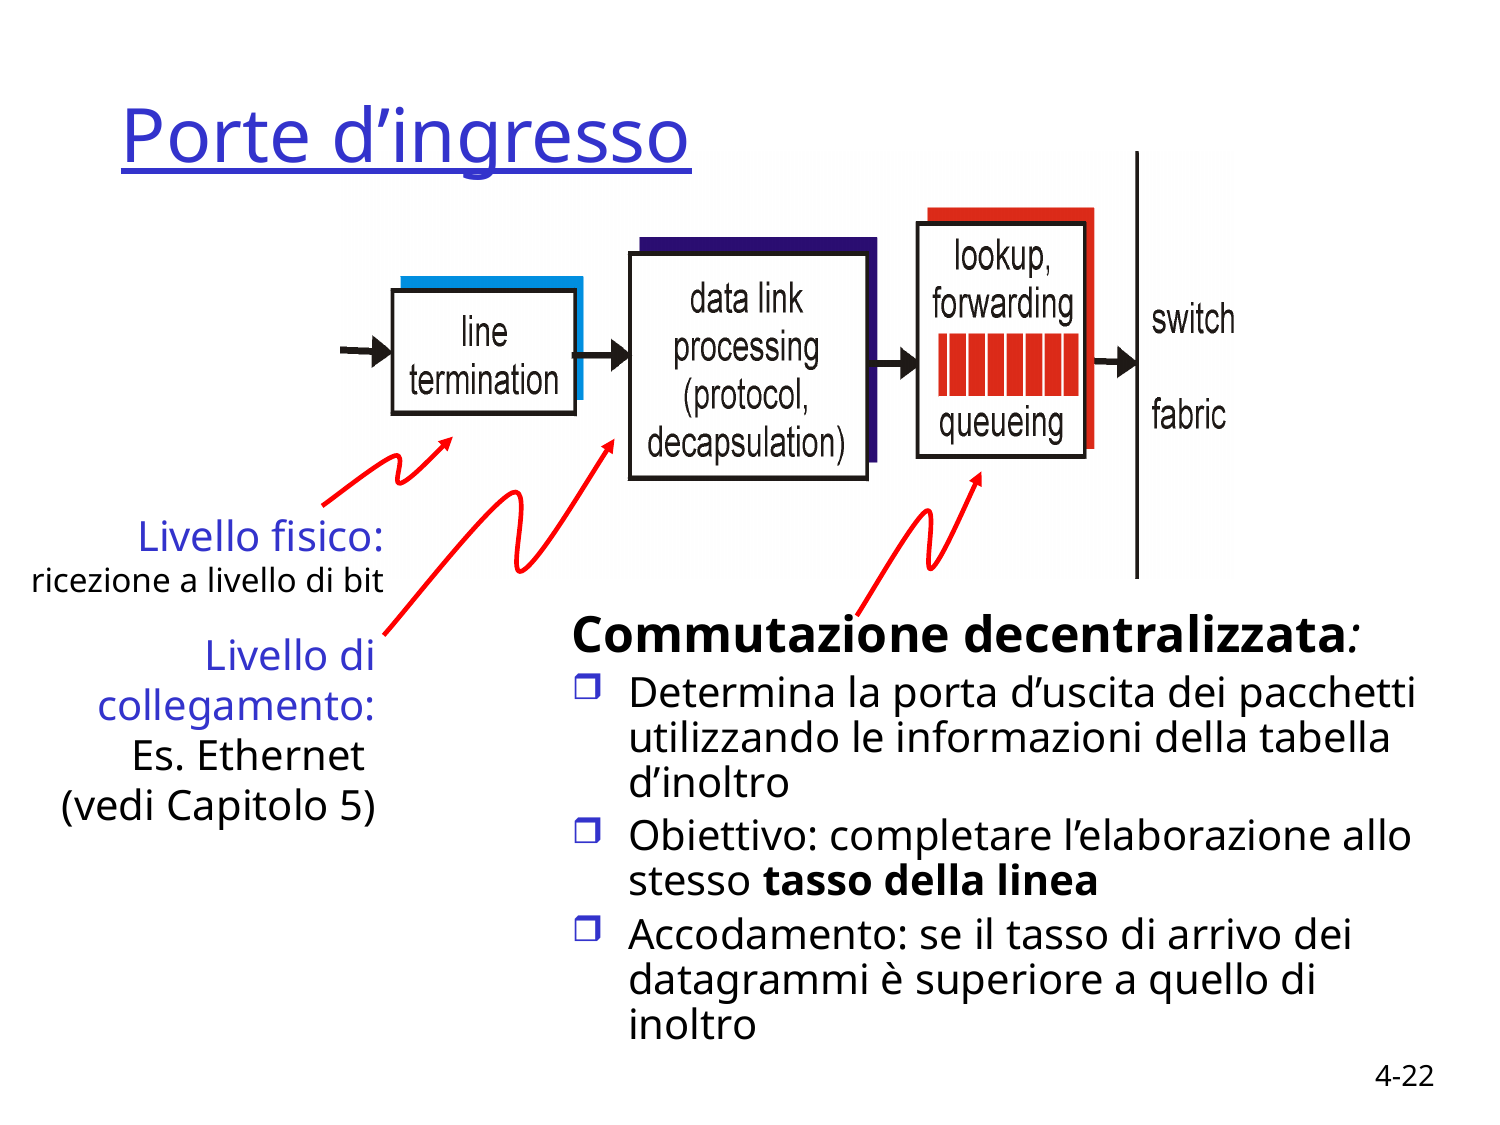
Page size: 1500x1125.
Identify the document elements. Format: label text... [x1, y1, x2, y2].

picture [340, 151, 1234, 580]
slide_number 4-22 [1338, 1049, 1451, 1125]
text_box [322, 496, 335, 507]
text_box [856, 588, 881, 616]
text_box Livello fisico: ricezione a livello di bit [15, 502, 400, 607]
text_box Livello di collegamento: Es. Ethernet (vedi Capitolo 5) [17, 621, 392, 837]
text_box [383, 588, 440, 636]
title Porte d’ingresso [105, 82, 1381, 183]
list Commutazione decentralizzata: Determina la porta d’uscita dei pacchetti utilizzando le informazioni della tabella d’inoltro Obiettivo: completare l’elaborazione allo stesso tasso della linea Accodamento: se il tasso di arrivo dei datagrammi è superiore a quello di inoltro [556, 601, 1453, 1040]
